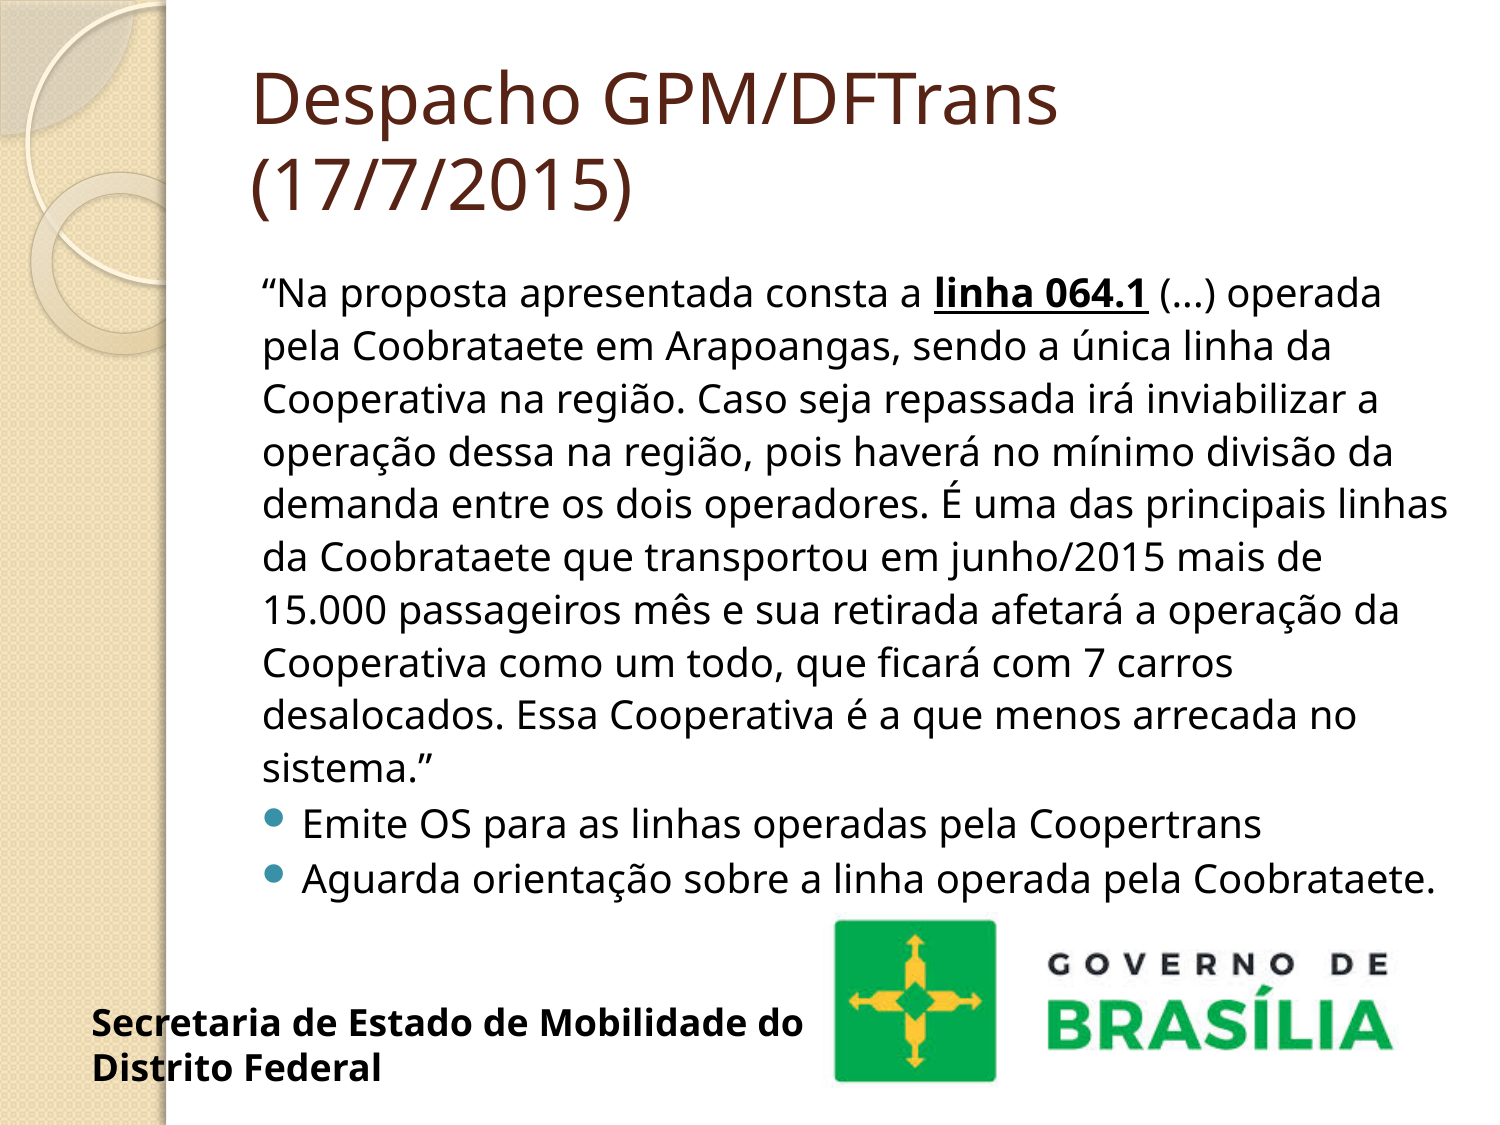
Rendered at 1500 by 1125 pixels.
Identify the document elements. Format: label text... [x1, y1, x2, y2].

picture [823, 953, 1424, 1118]
title Despacho GPM/DFTrans (17/7/2015) [235, 45, 1466, 233]
list “Na proposta apresentada consta a linha 064.1 (...) operada pela Coobrataete em Arapoangas, sendo a única linha da Cooperativa na região. Caso seja repassada irá inviabilizar a operação dessa na região, pois haverá no mínimo divisão da demanda entre os dois operadores. É uma das principais linhas da Coobrataete que transportou em junho/2015 mais de 15.000 passageiros mês e sua retirada afetará a operação da Cooperativa como um todo, que ficará com 7 carros desalocados. Essa Cooperativa é a que menos arrecada no sistema.” Emite OS para as linhas operadas pela Coopertrans Aguarda orientação sobre a linha operada pela Coobrataete. [235, 255, 1466, 953]
